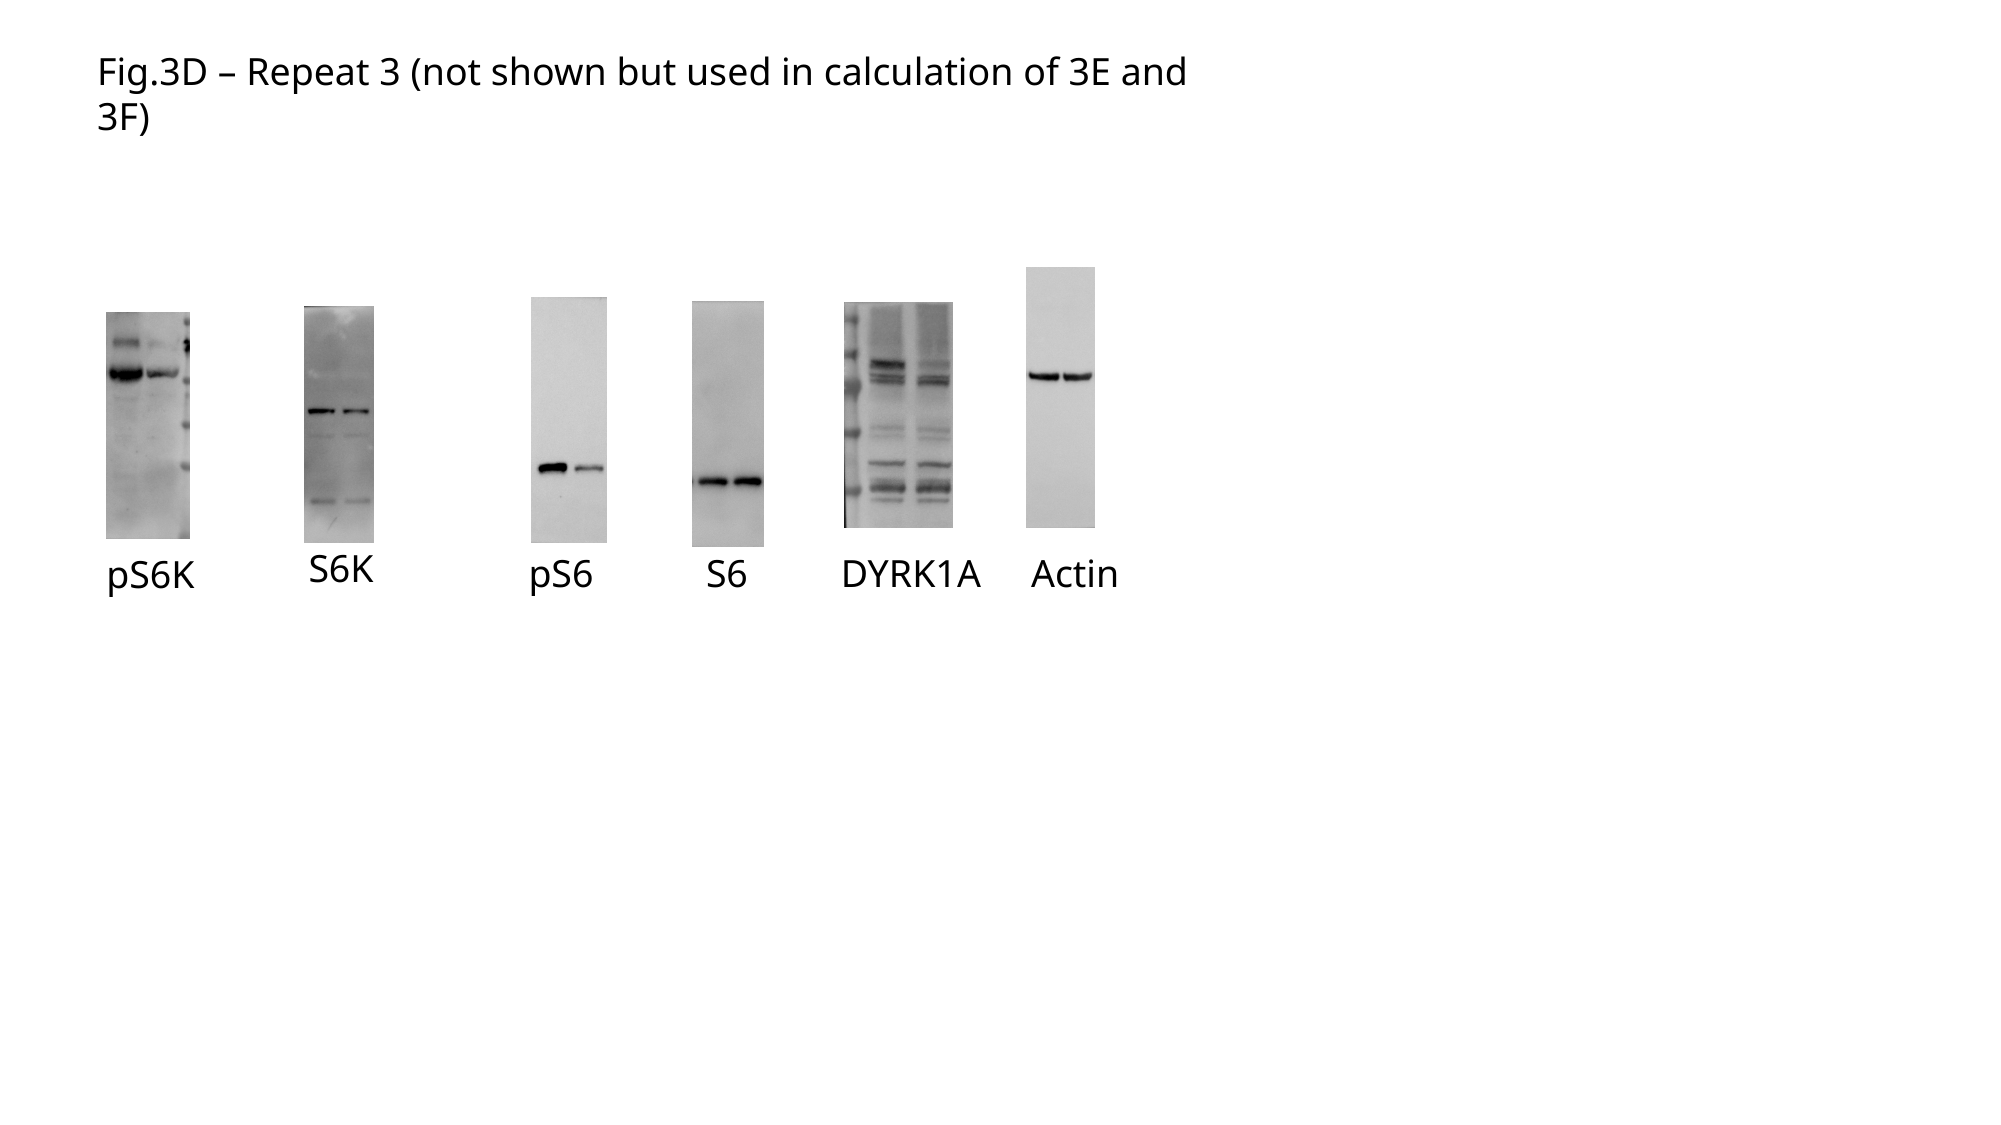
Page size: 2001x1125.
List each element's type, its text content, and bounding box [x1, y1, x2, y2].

text_box Fig.3D – Repeat 3 (not shown but used in calculation of 3E and 3F) [82, 40, 1241, 146]
picture [106, 312, 190, 539]
text_box S6 [691, 542, 763, 603]
picture [692, 301, 764, 547]
picture [1026, 267, 1095, 529]
text_box pS6 [513, 543, 609, 603]
text_box Actin [1016, 543, 1135, 603]
text_box DYRK1A [826, 542, 996, 603]
picture [304, 306, 375, 543]
picture [531, 297, 607, 543]
picture [844, 302, 953, 529]
text_box pS6K [91, 543, 210, 604]
text_box S6K [293, 538, 389, 598]
